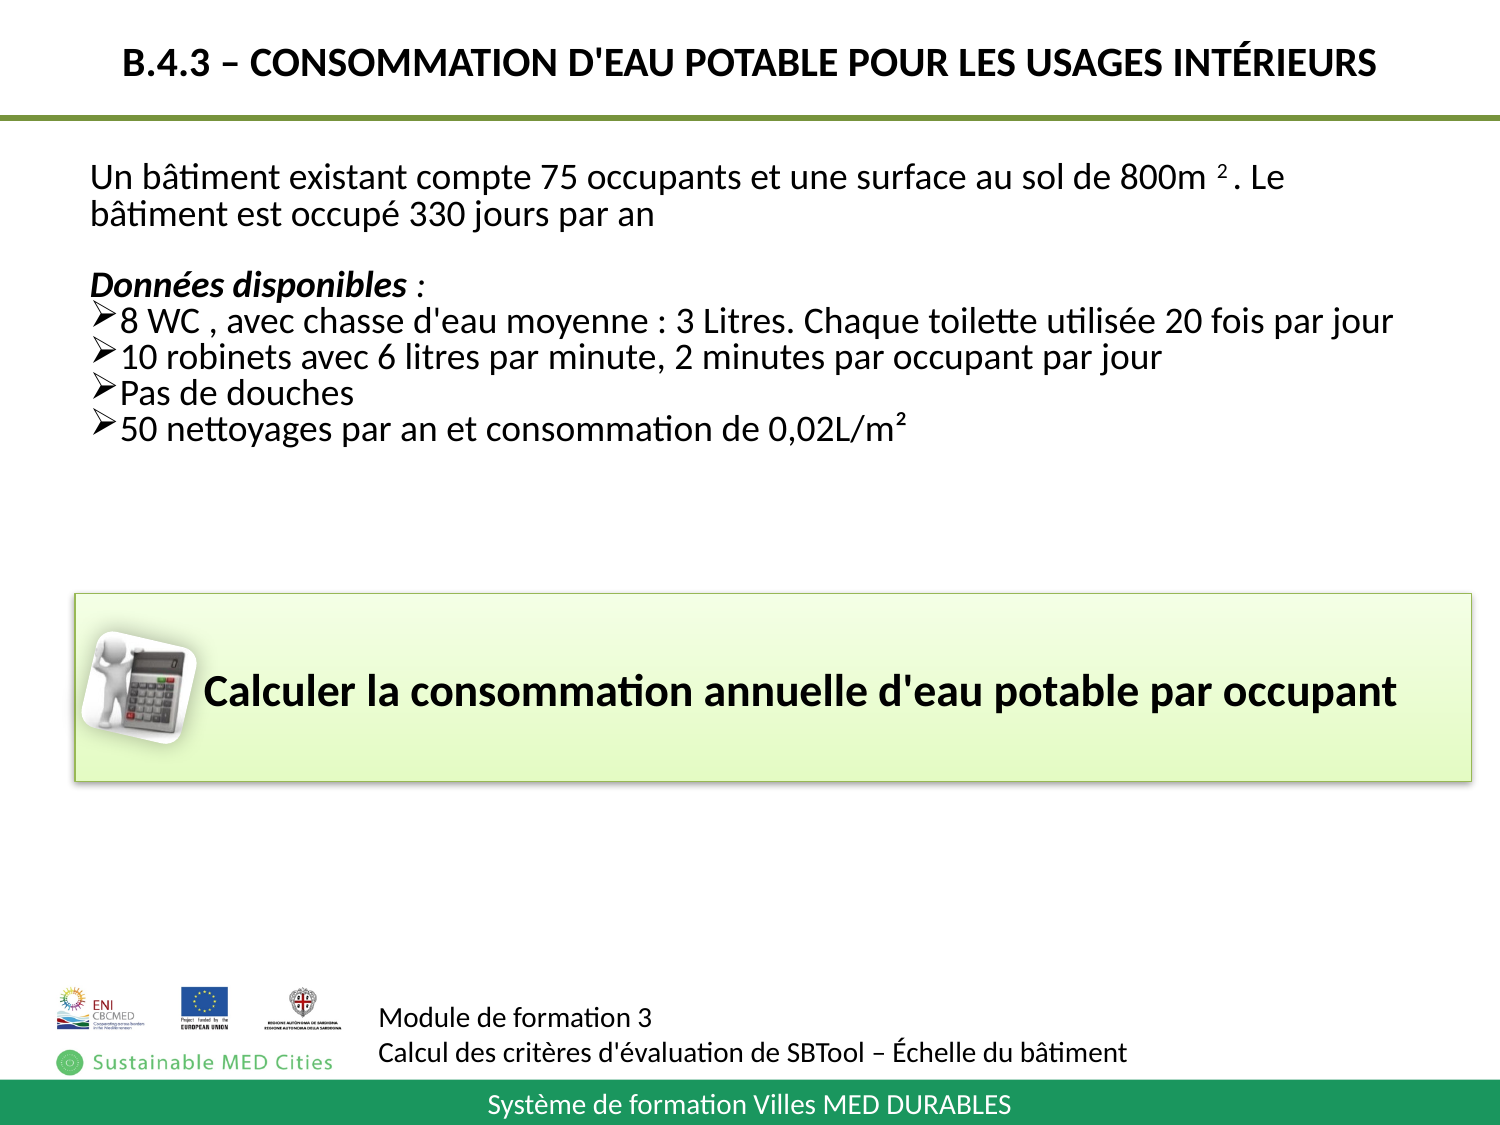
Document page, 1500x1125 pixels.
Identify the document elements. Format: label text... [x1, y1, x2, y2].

list Un bâtiment existant compte 75 occupants et une surface au sol de 800m 2 . Le bâtiment est occupé 330 jours par an Données disponibles : 8 WC , avec chasse d'eau moyenne : 3 Litres. Chaque toilette utilisée 20 fois par jour 10 robinets avec 6 litres par minute, 2 minutes par occupant par jour Pas de douches 50 nettoyages par an et consommation de 0,02L/m² [75, 153, 1425, 560]
title B.4.3 – CONSOMMATION D'EAU POTABLE POUR LES USAGES INTÉRIEURS [0, 0, 1500, 121]
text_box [74, 593, 1472, 782]
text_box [0, 972, 1500, 1125]
